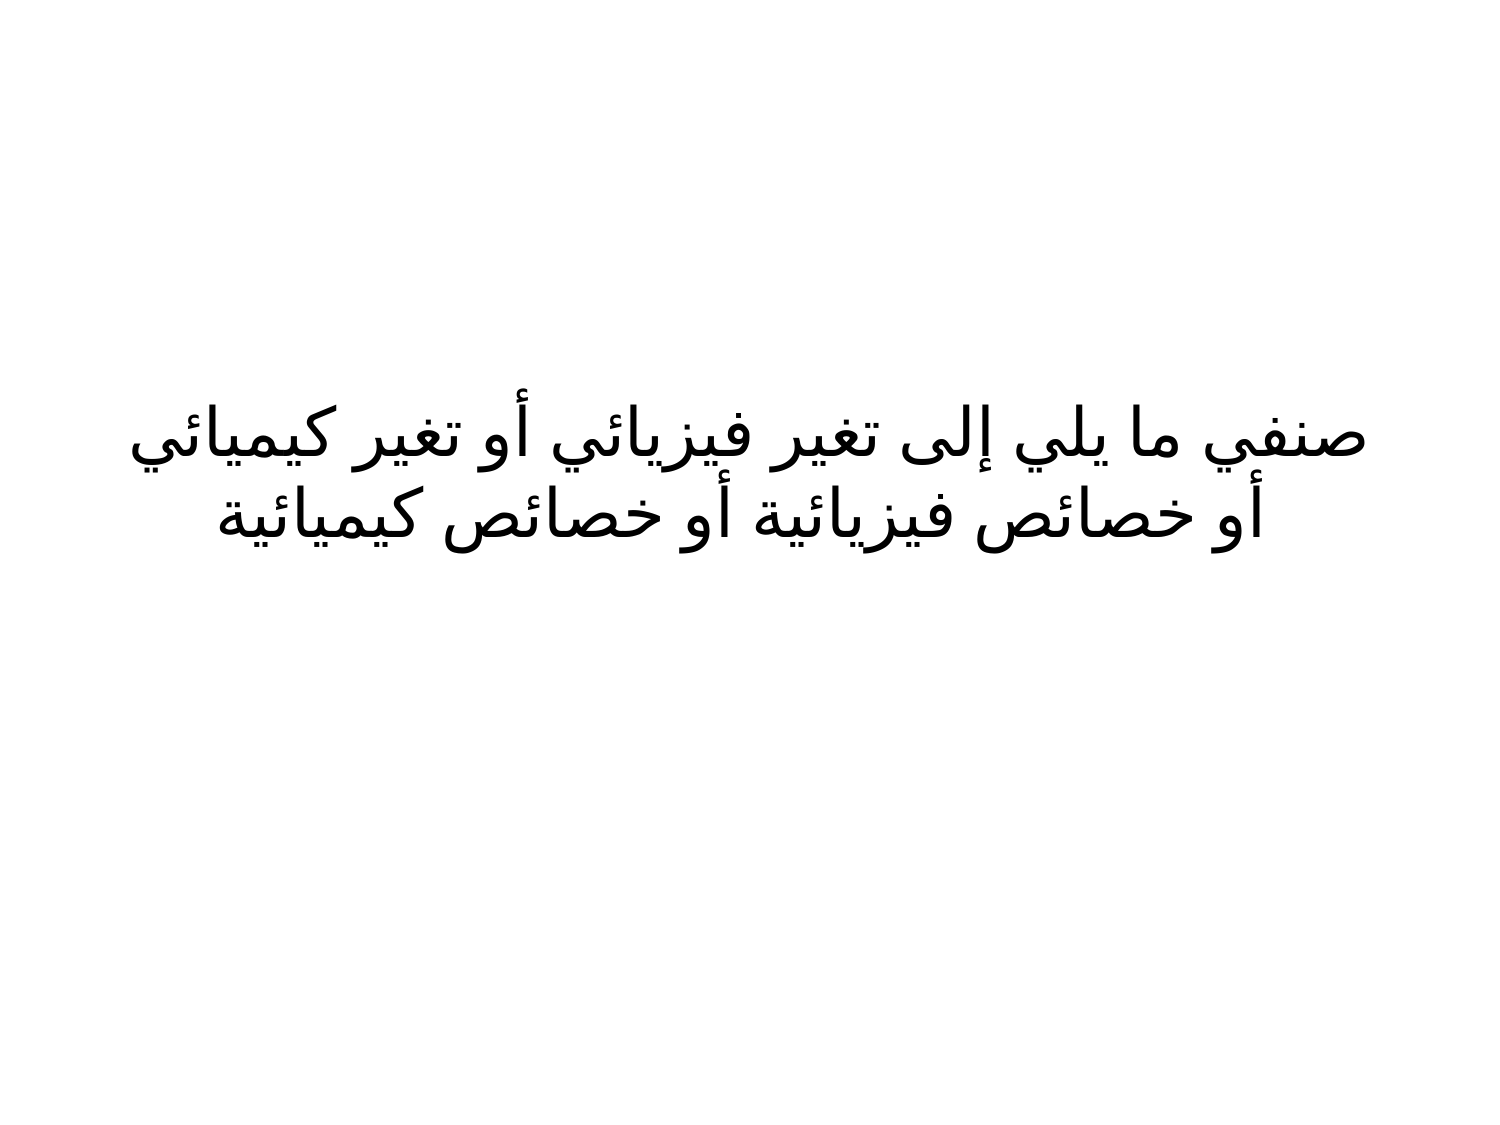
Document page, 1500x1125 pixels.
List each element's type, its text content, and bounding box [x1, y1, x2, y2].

title صنفي ما يلي إلى تغير فيزيائي أو تغير كيميائي أو خصائص فيزيائية أو خصائص كيميائية [112, 349, 1388, 591]
